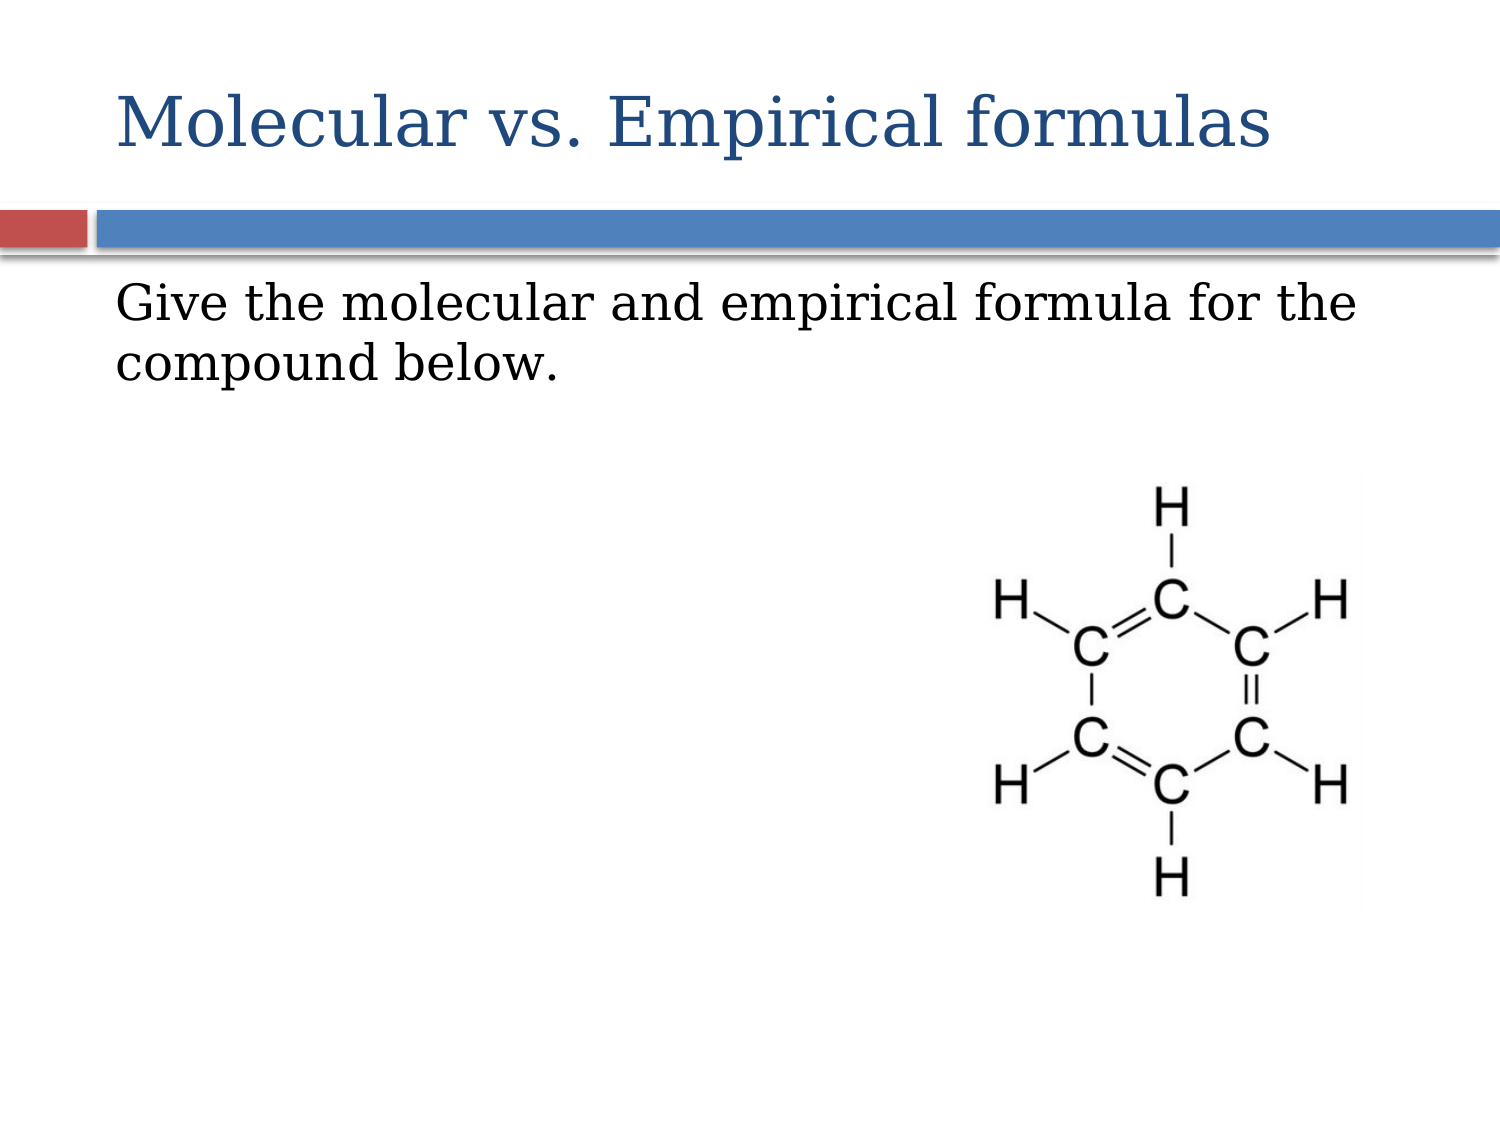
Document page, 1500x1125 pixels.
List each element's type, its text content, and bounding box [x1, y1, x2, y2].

picture [978, 465, 1364, 919]
title Molecular vs. Empirical formulas [100, 37, 1438, 200]
list Give the molecular and empirical formula for the compound below. [100, 262, 1438, 1000]
